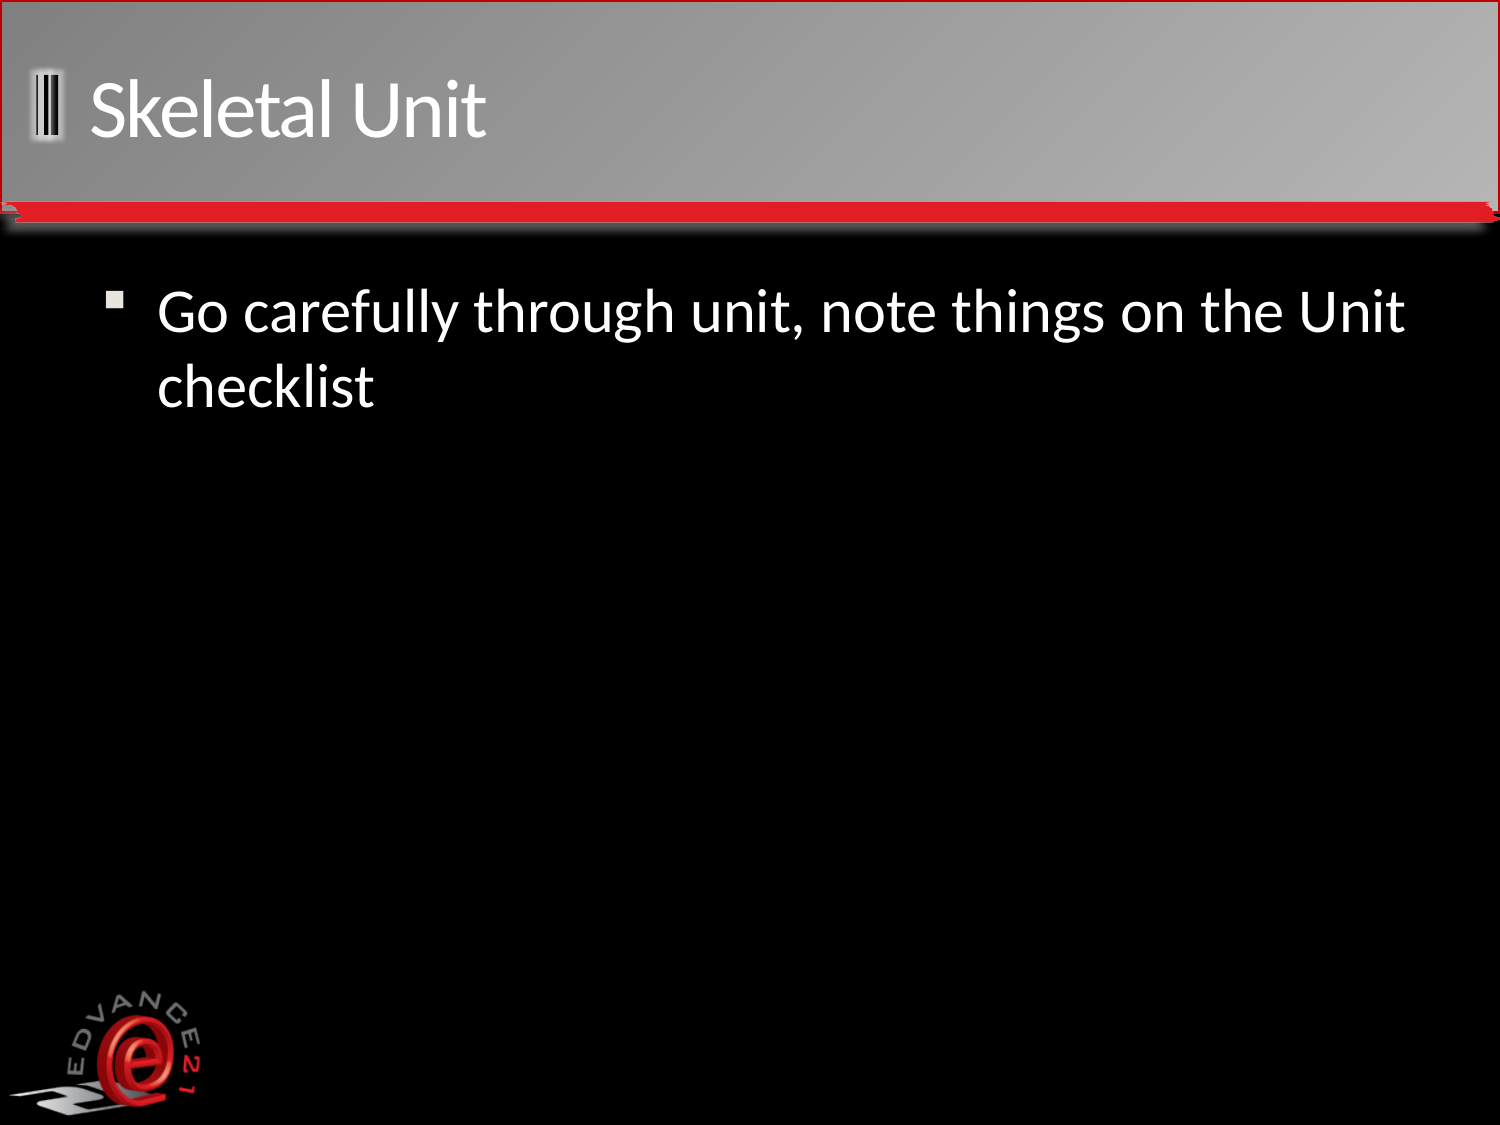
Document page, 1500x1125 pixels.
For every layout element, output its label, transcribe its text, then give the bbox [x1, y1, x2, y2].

picture [0, 983, 225, 1125]
list Go carefully through unit, note things on the Unit checklist [75, 262, 1425, 1043]
picture [0, 199, 1500, 225]
title Skeletal Unit [75, 46, 1425, 188]
